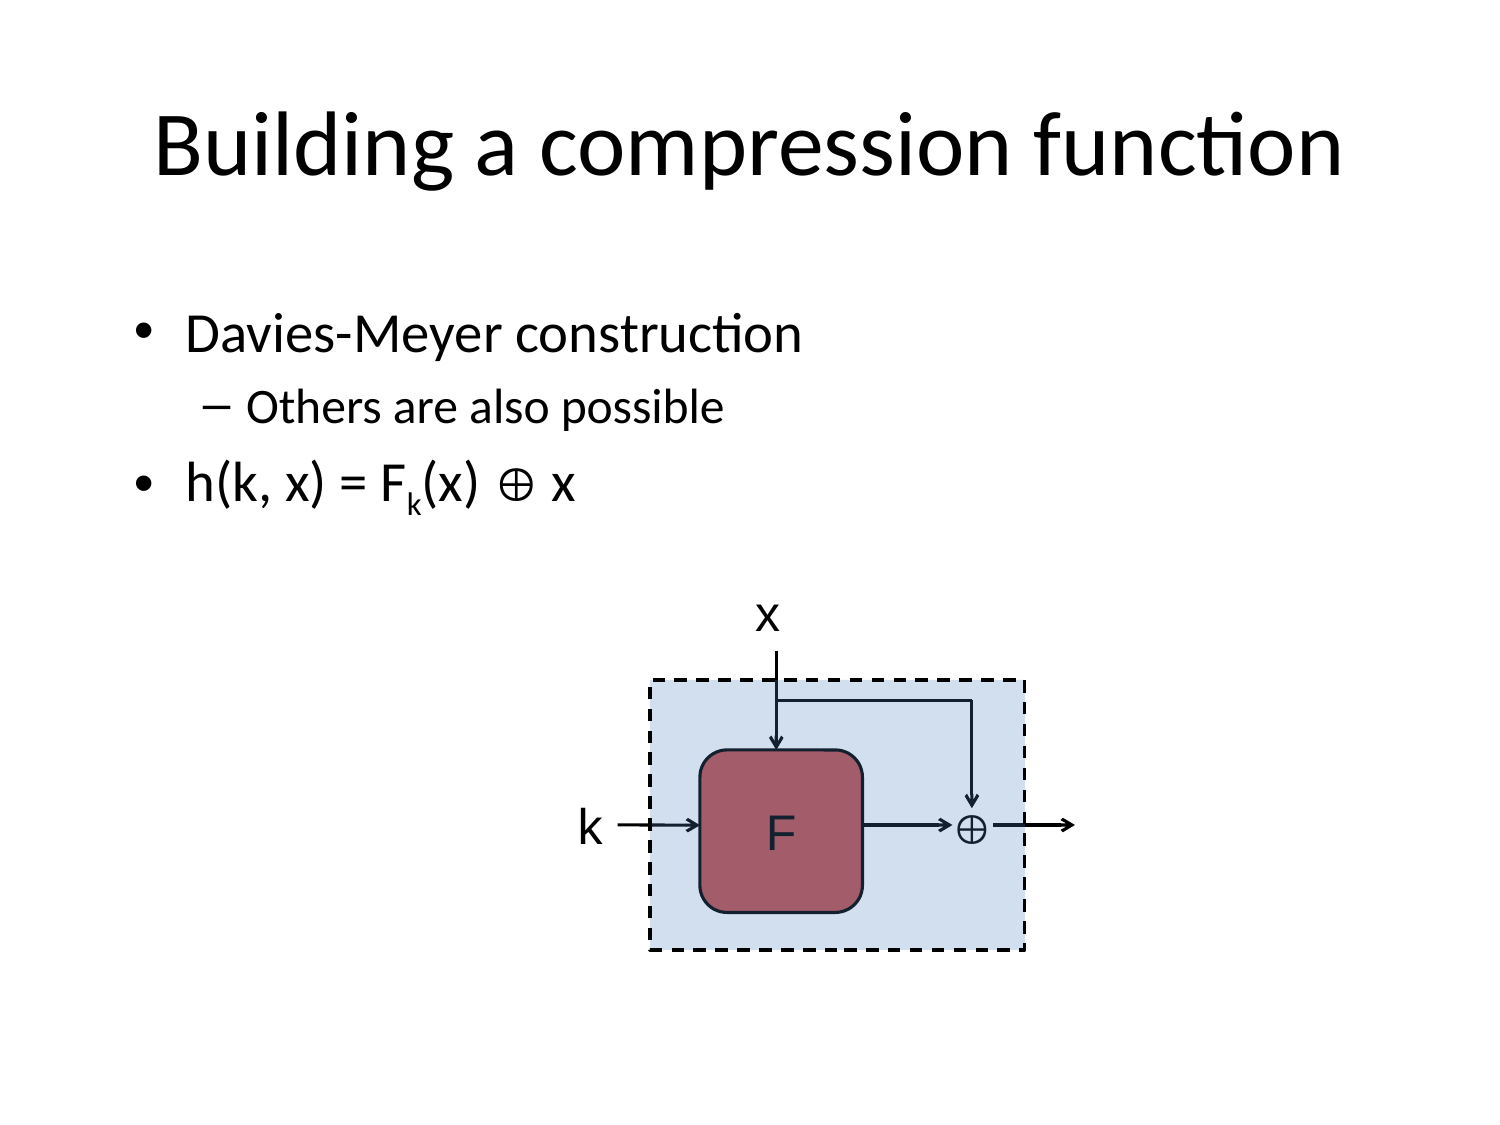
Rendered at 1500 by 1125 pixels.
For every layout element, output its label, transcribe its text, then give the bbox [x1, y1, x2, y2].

title Building a compression function [75, 45, 1425, 233]
text_box k [562, 787, 618, 863]
text_box x [740, 574, 796, 649]
text_box [649, 679, 1025, 950]
list Davies-Meyer construction Others are also possible h(k, x) = Fk(x)  x [118, 288, 1381, 531]
